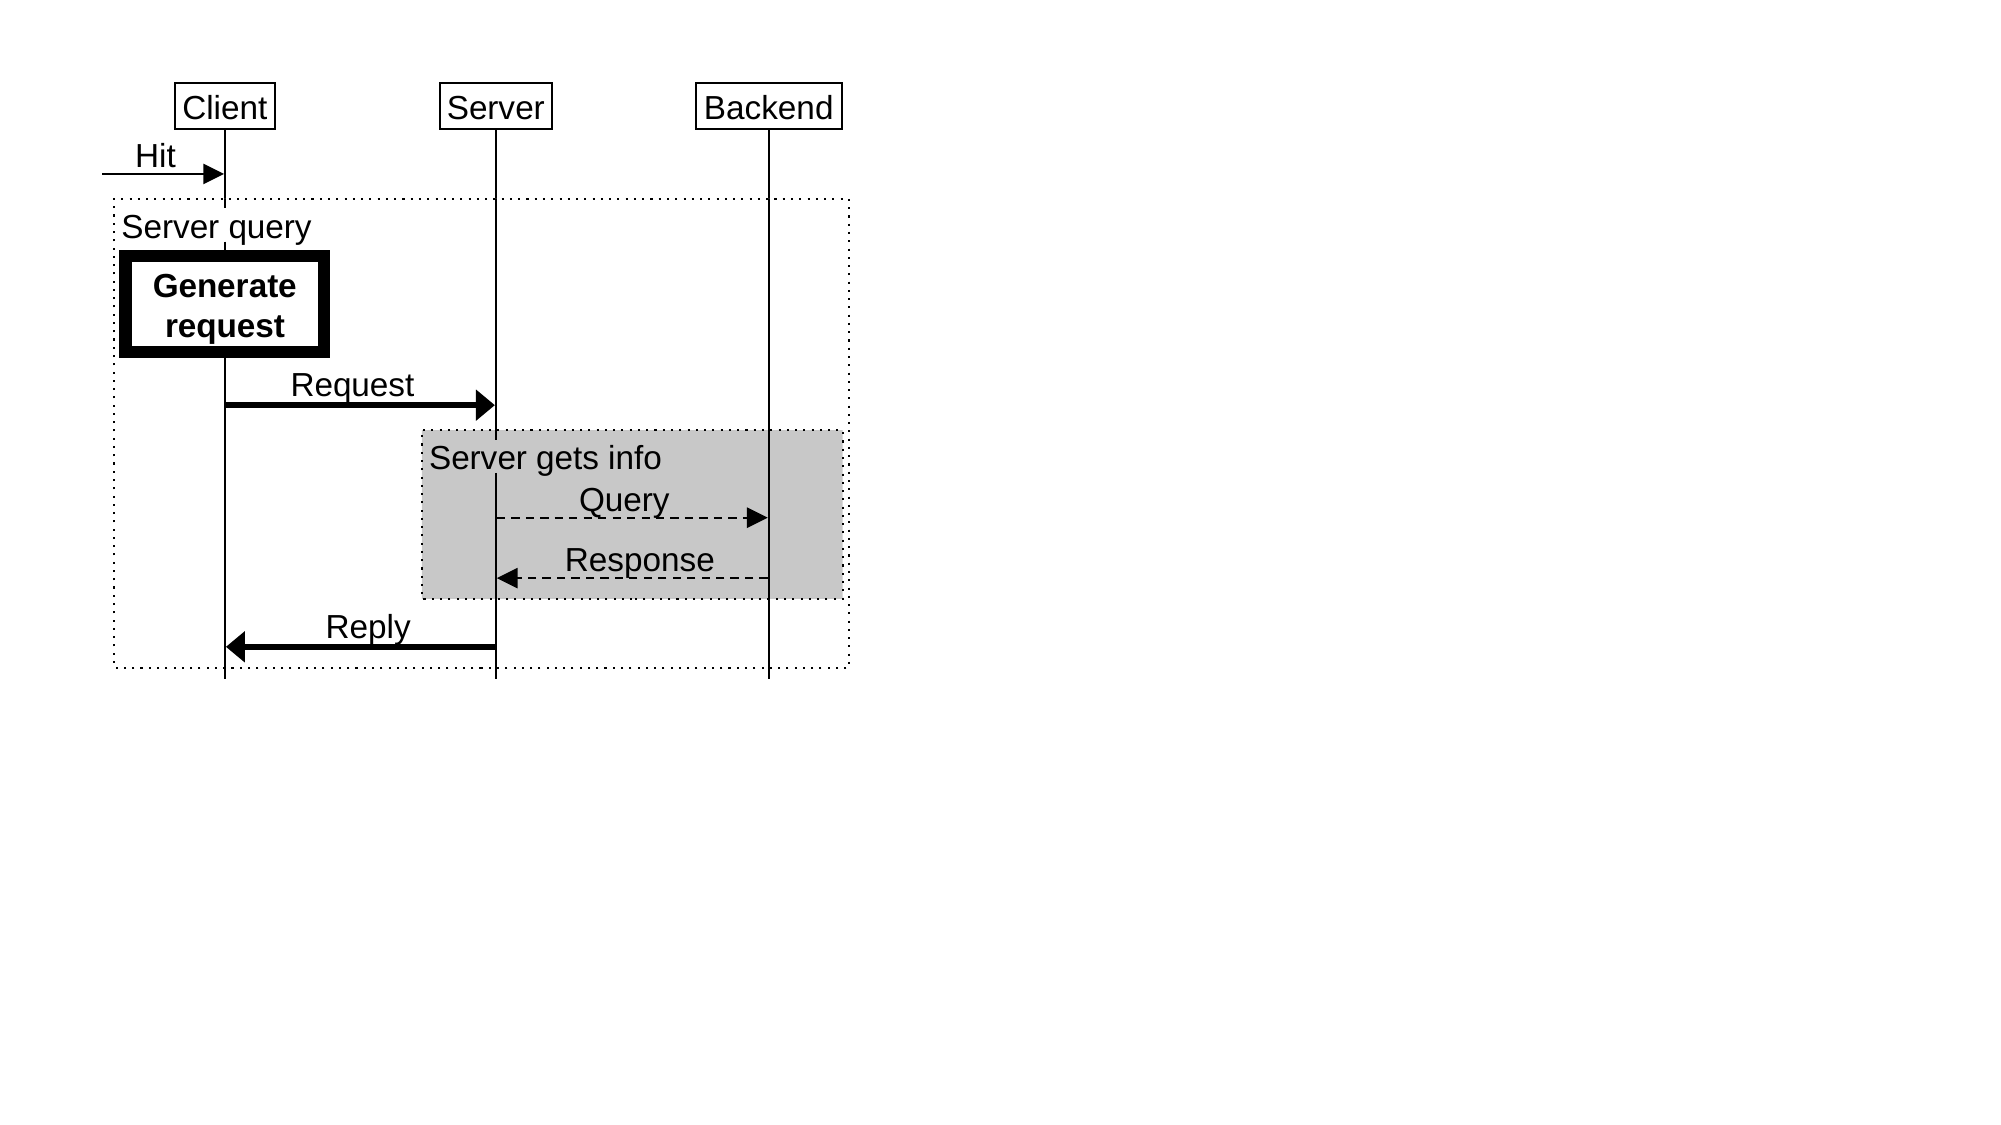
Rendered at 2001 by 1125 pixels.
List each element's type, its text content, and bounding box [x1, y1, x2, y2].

text_box Request [288, 364, 417, 402]
text_box Server gets info [429, 437, 667, 475]
text_box Client [174, 83, 275, 130]
text_box Reply [323, 606, 413, 644]
text_box [497, 198, 768, 430]
text_box Response [562, 539, 718, 578]
text_box Generate request [125, 256, 325, 353]
text_box [770, 198, 849, 668]
text_box Query [576, 479, 672, 517]
text_box [497, 599, 768, 668]
text_box Server [439, 83, 553, 130]
text_box [770, 430, 843, 599]
text_box [114, 198, 495, 668]
text_box [497, 579, 768, 599]
text_box [497, 518, 768, 578]
text_box Hit [133, 135, 179, 173]
text_box [74, 74, 892, 680]
text_box Backend [695, 83, 842, 130]
text_box Server query [121, 206, 317, 244]
text_box [497, 430, 768, 517]
text_box [421, 430, 495, 599]
